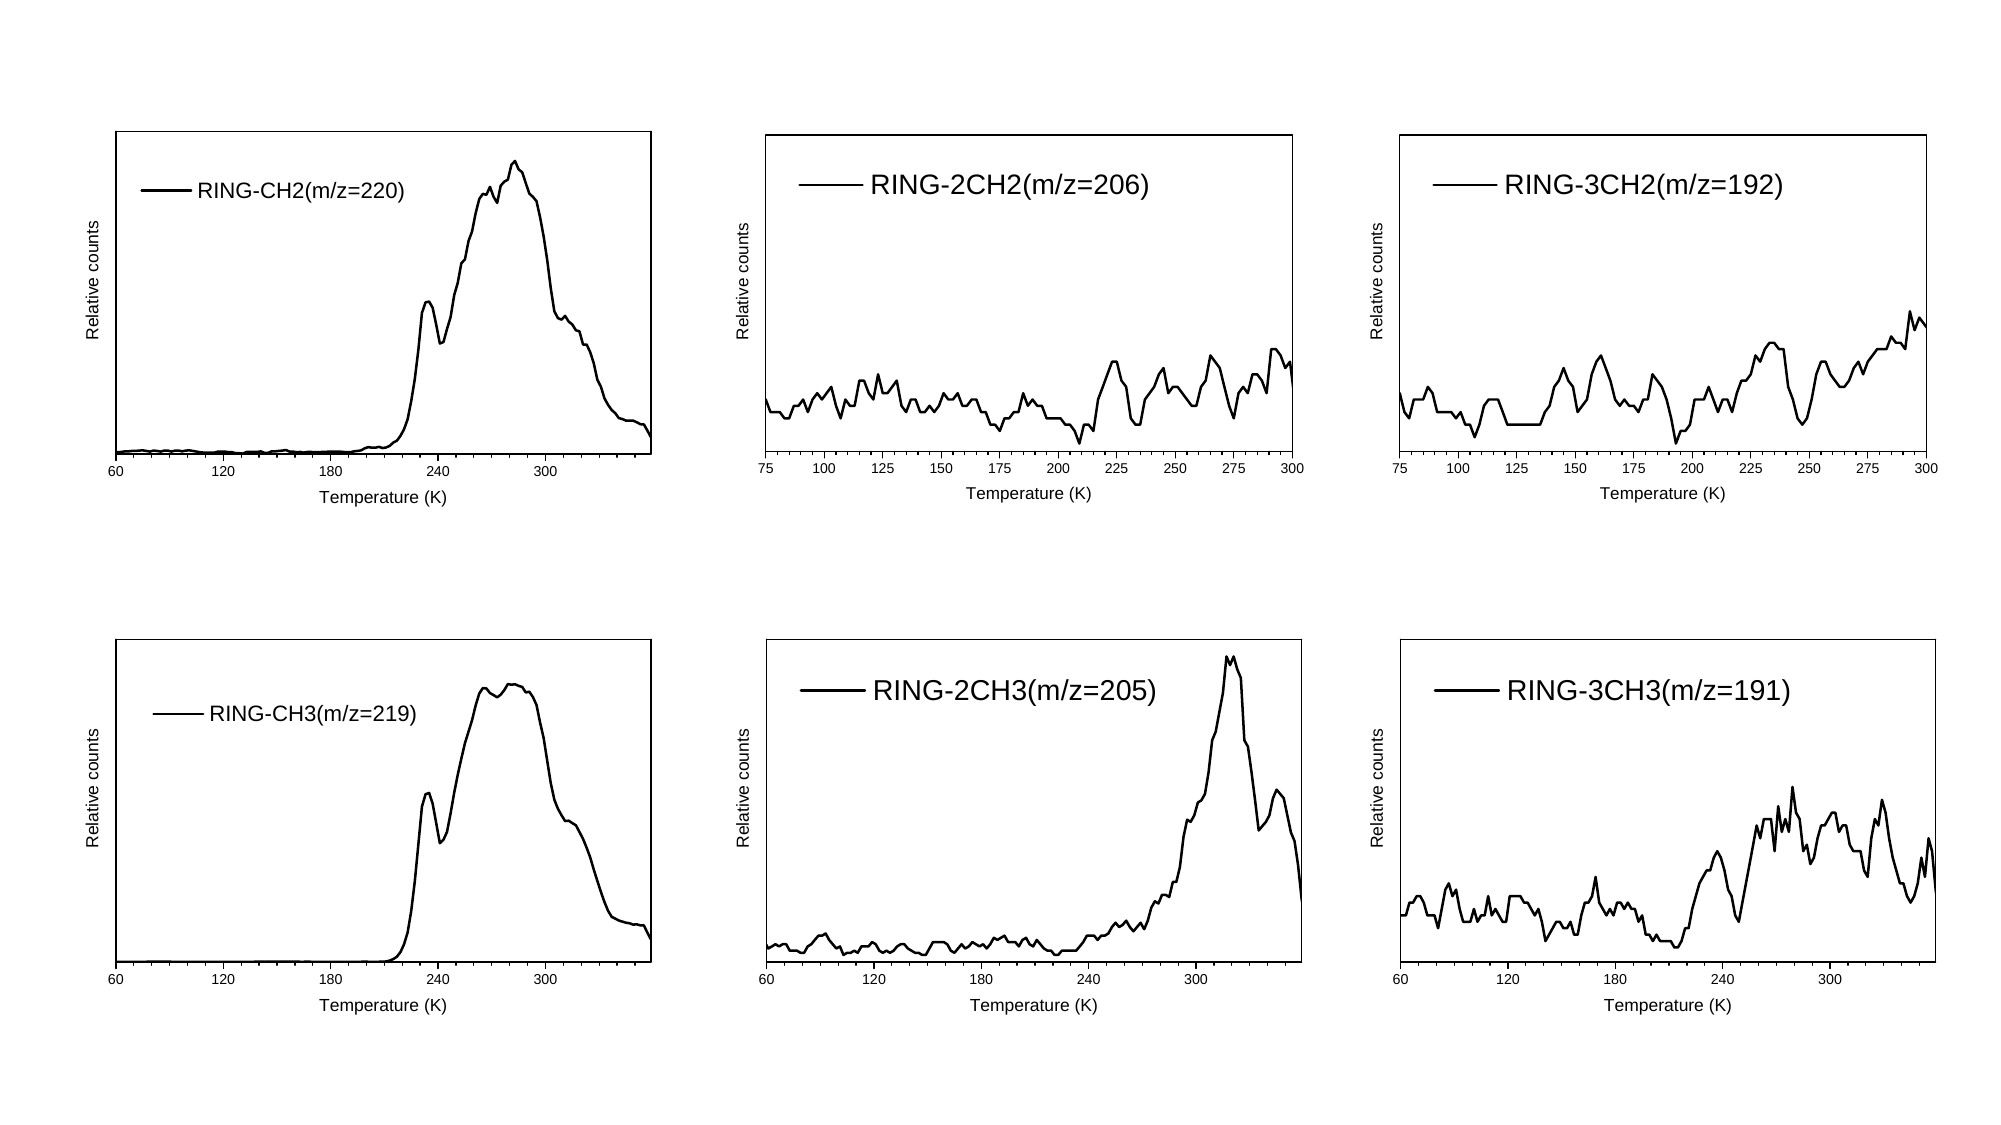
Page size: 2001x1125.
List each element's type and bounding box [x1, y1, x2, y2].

text_box [67, 626, 669, 1031]
text_box [67, 118, 669, 523]
text_box [1352, 626, 1953, 1031]
text_box [1352, 122, 1953, 520]
text_box [718, 122, 1319, 520]
text_box [718, 626, 1319, 1031]
